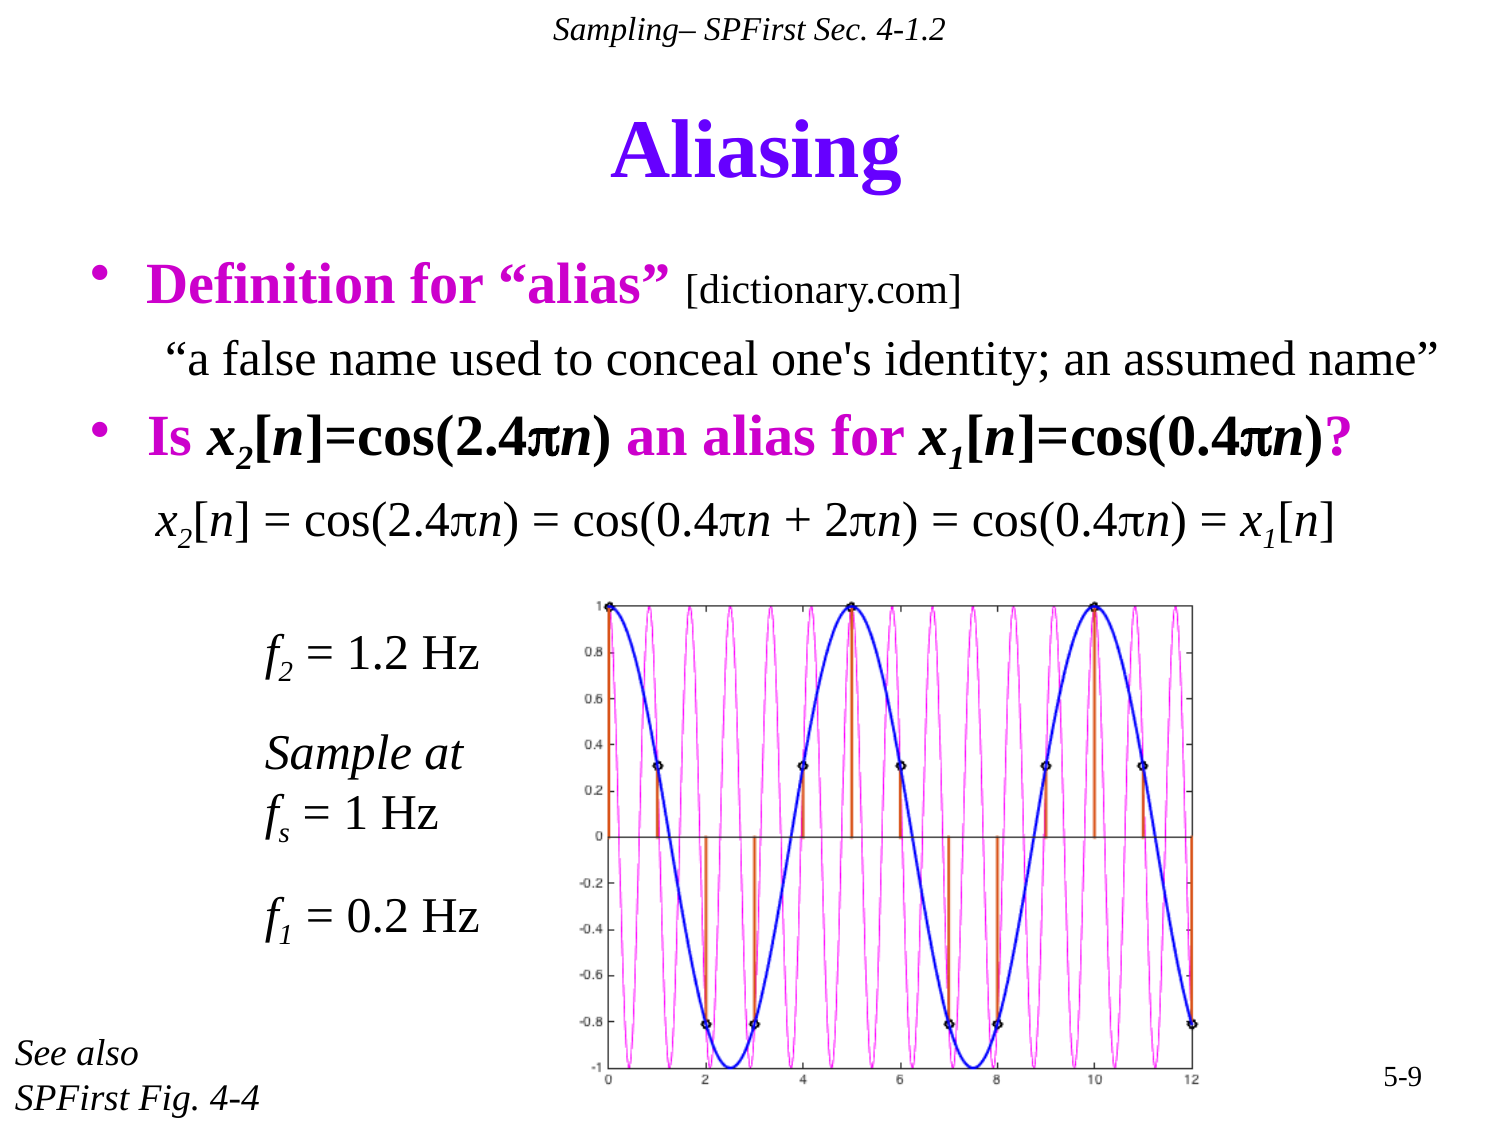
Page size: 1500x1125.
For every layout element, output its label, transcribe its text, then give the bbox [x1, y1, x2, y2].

text_box f1 = 0.2 Hz [249, 874, 504, 958]
text_box Sample at fs = 1 Hz [249, 712, 504, 856]
text_box See also SPFirst Fig. 4-4 [0, 1020, 275, 1125]
slide_number 5-9 [1268, 1049, 1438, 1125]
list Definition for “alias” [dictionary.com] “a false name used to conceal one's identity; an assumed name” Is x2[n]=cos(2.4pn) an alias for x1[n]=cos(0.4pn)? x2[n] = cos(2.4pn) = cos(0.4pn + 2pn) = cos(0.4pn) = x1[n] [75, 237, 1463, 1025]
picture [510, 565, 1263, 1125]
text_box Sampling– SPFirst Sec. 4-1.2 [0, 0, 1500, 55]
title Aliasing [75, 55, 1438, 237]
